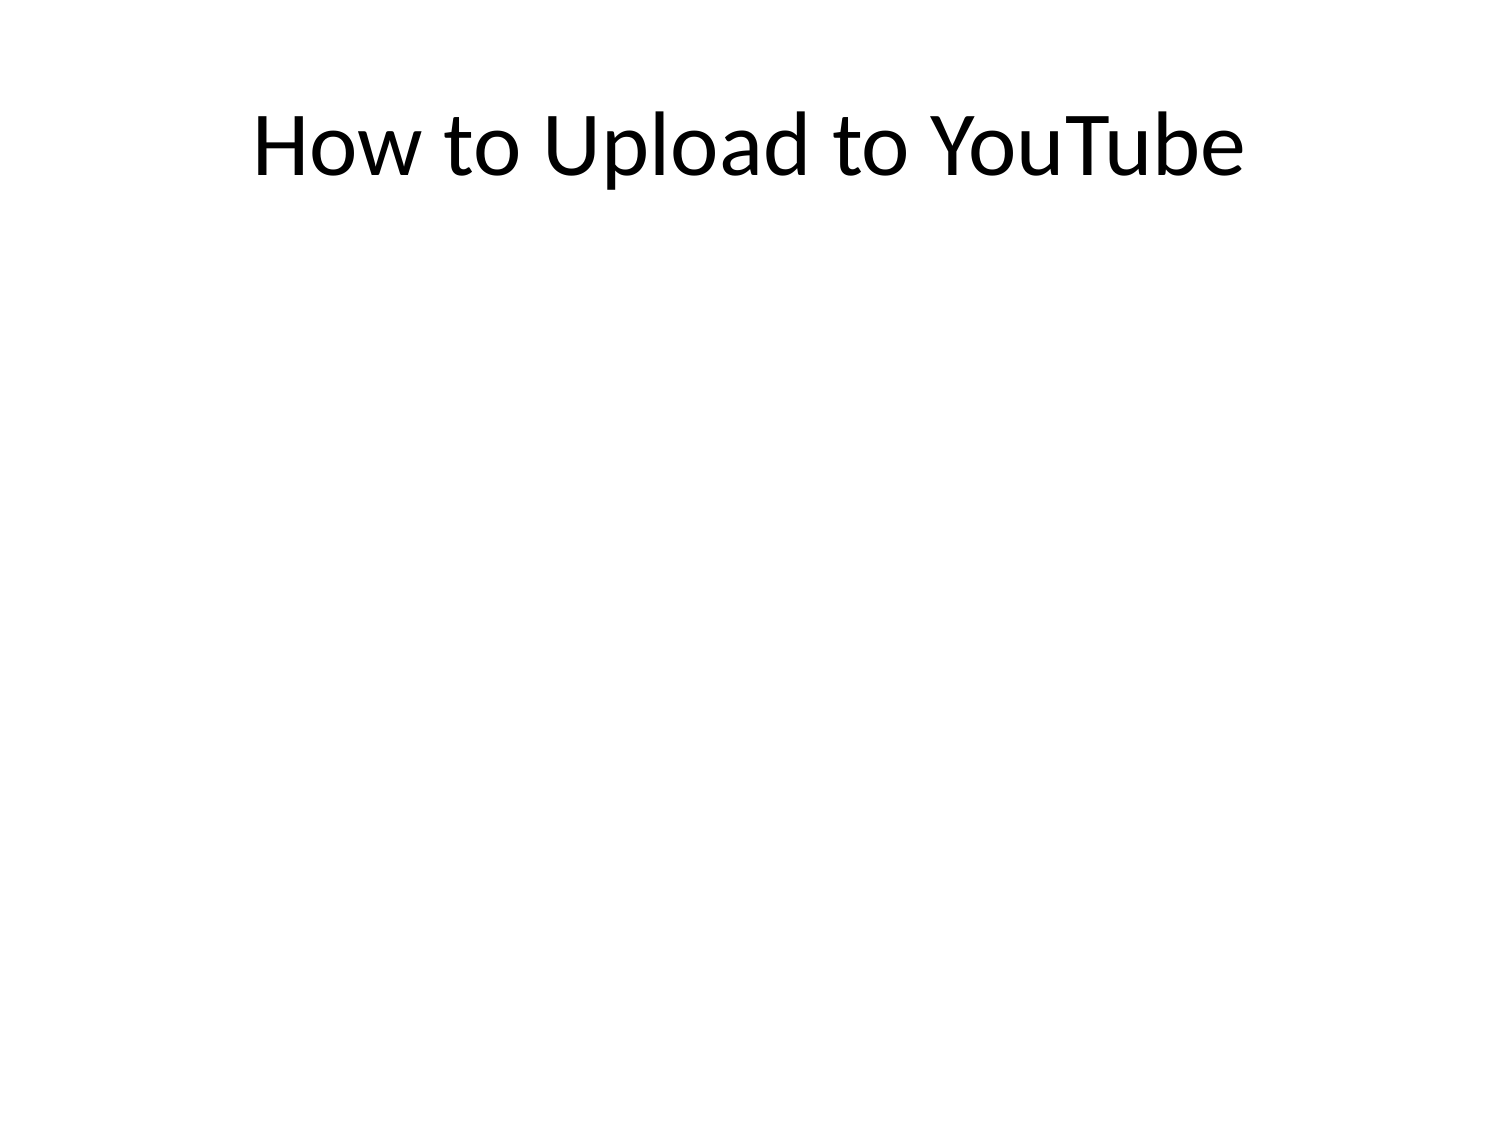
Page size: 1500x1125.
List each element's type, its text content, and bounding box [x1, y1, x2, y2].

title How to Upload to YouTube [75, 45, 1425, 233]
